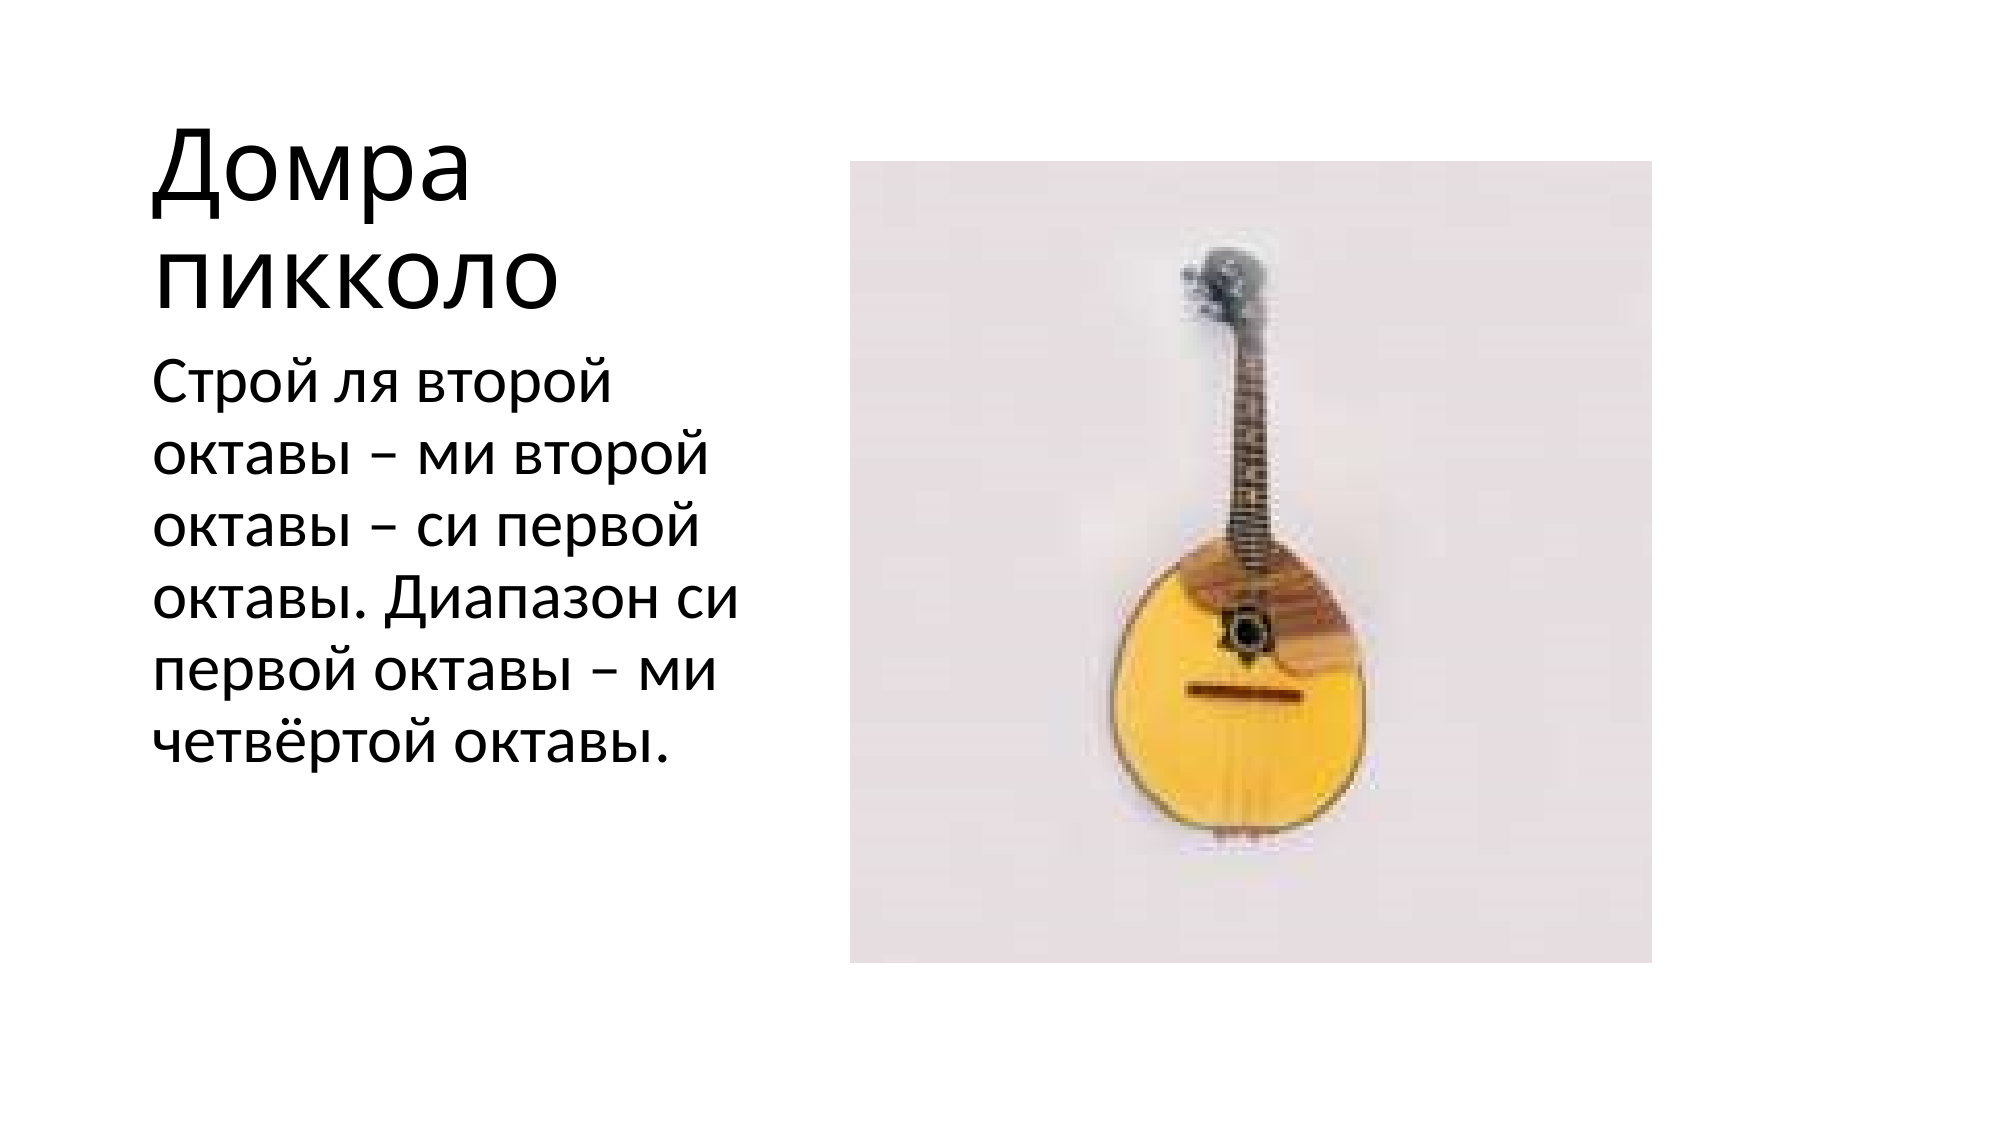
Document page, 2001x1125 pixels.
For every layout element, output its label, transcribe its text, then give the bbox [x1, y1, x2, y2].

title Домра пикколо [137, 75, 783, 337]
picture [850, 161, 1863, 963]
list Строй ля второй октавы – ми второй октавы – си первой октавы. Диапазон си первой октавы – ми четвёртой октавы. [137, 337, 783, 963]
